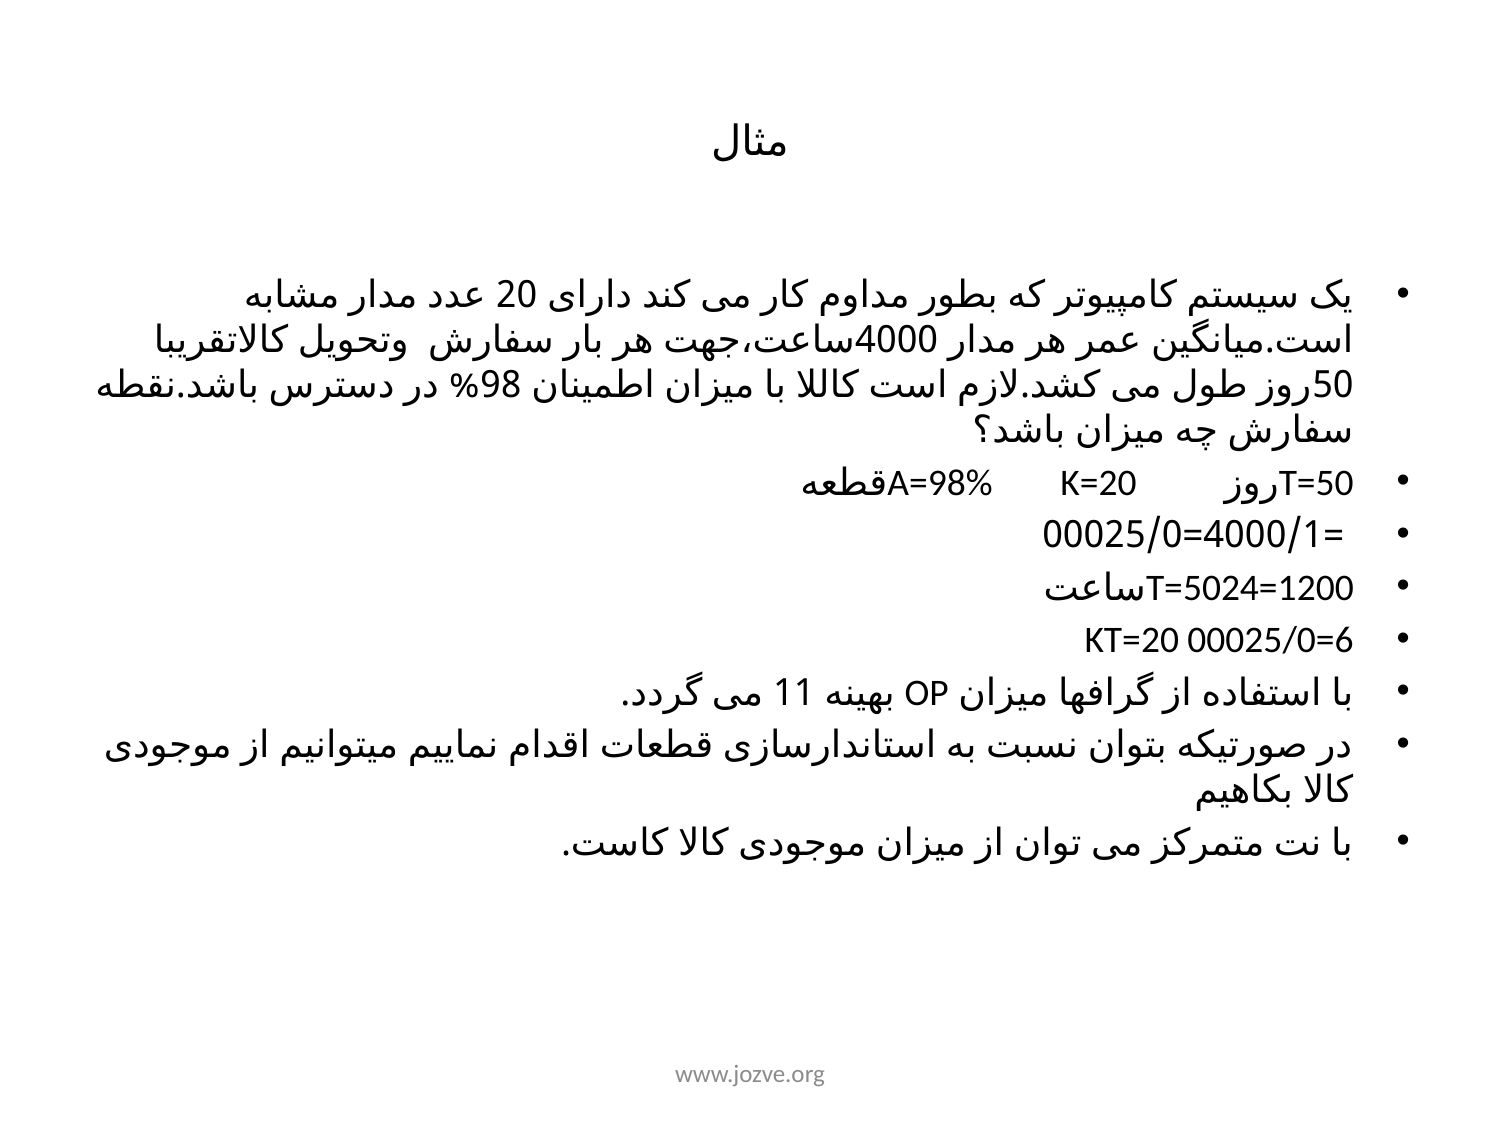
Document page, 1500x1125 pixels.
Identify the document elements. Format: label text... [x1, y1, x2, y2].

footer www.jozve.org [512, 1042, 988, 1103]
title مثال [75, 45, 1425, 233]
